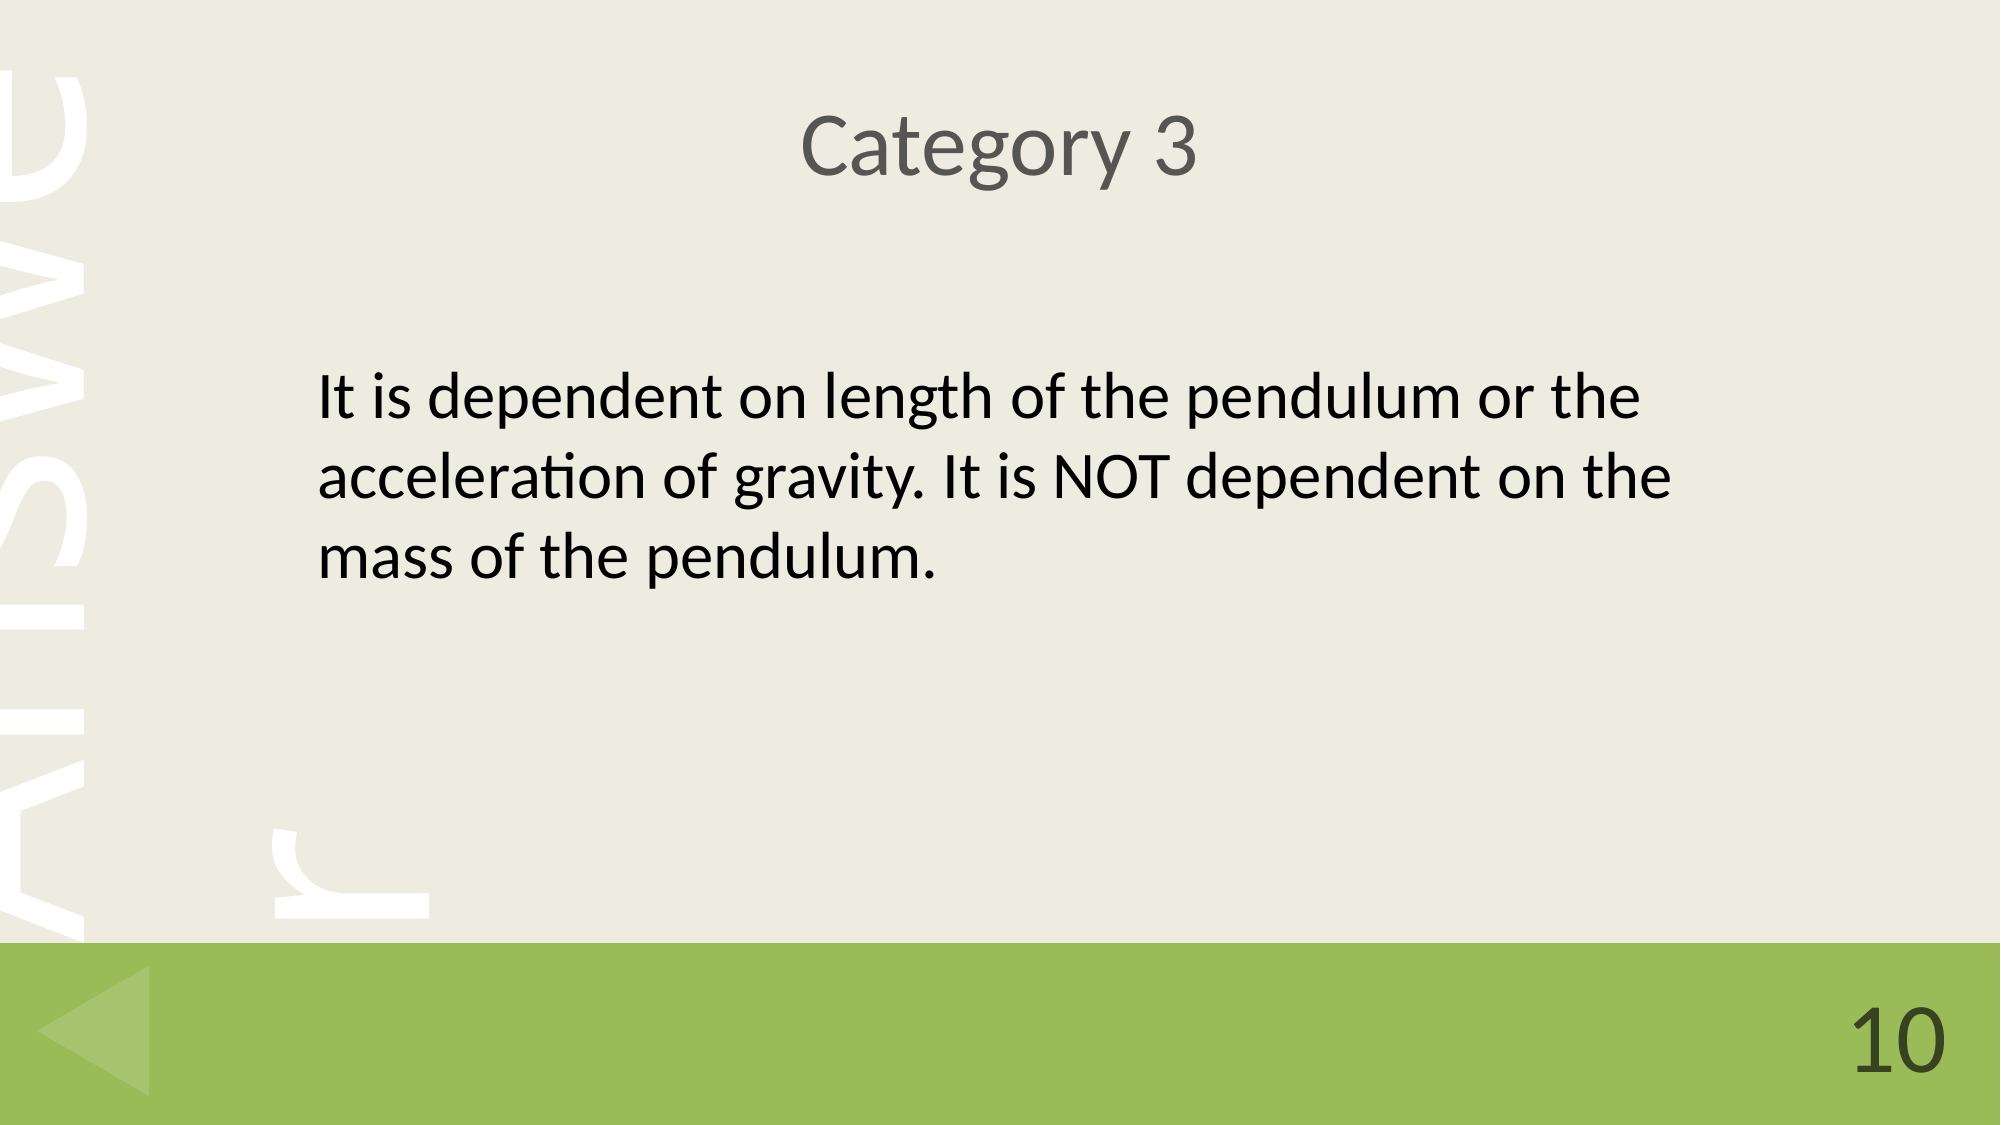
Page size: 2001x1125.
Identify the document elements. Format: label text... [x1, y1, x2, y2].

title Category 3 [99, 45, 1900, 233]
list It is dependent on length of the pendulum or the acceleration of gravity. It is NOT dependent on the mass of the pendulum. [302, 307, 1760, 636]
list 10 [1494, 967, 1963, 1097]
